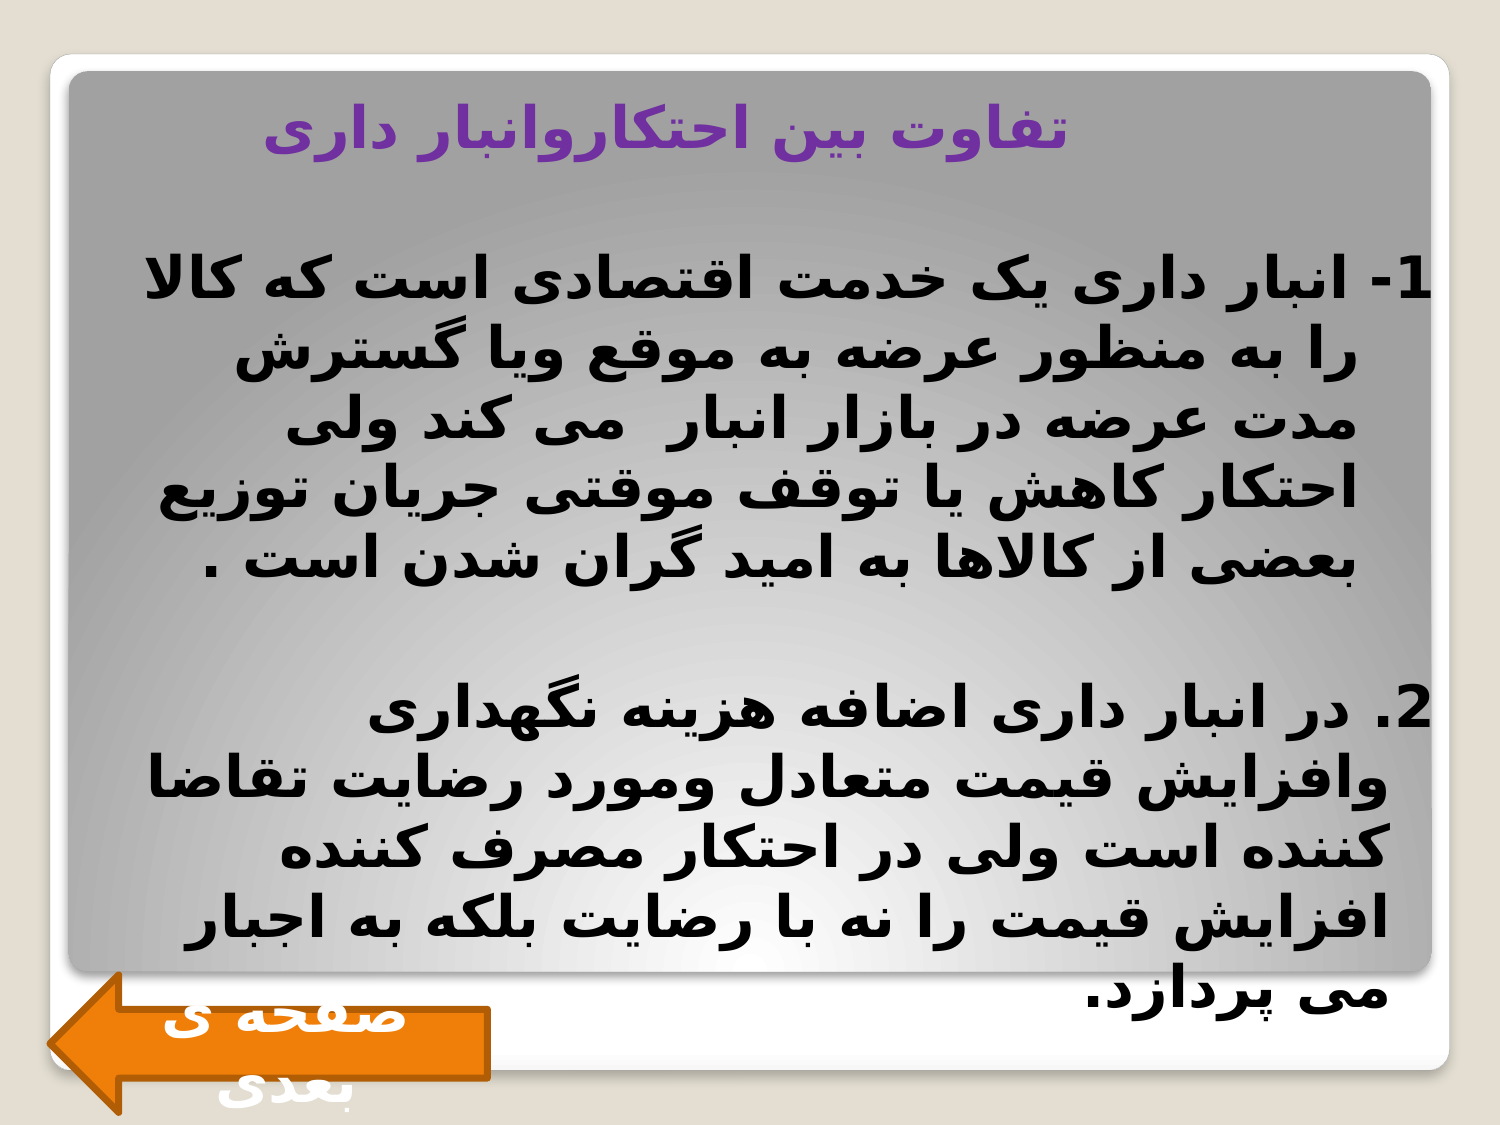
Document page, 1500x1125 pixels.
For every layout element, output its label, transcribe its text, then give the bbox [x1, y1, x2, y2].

list تفاوت بین احتکاروانبار داری 1- انبار داری یک خدمت اقتصادی است که کالا را به منظور عرضه به موقع ویا گسترش مدت عرضه در بازار انبار می کند ولی احتکار کاهش یا توقف موقتی جریان توزيع بعضی از کالاها به امید گران شدن است . 2. در انبار داری اضافه هزینه نگهداری وافزایش قیمت متعادل ومورد رضایت تقاضا کننده است ولی در احتکار مصرف کننده افزایش قیمت را نه با رضایت بلکه به اجبار می پردازد. [62, 0, 1450, 1125]
text_box صفحه ی بعدی [46, 971, 491, 1116]
